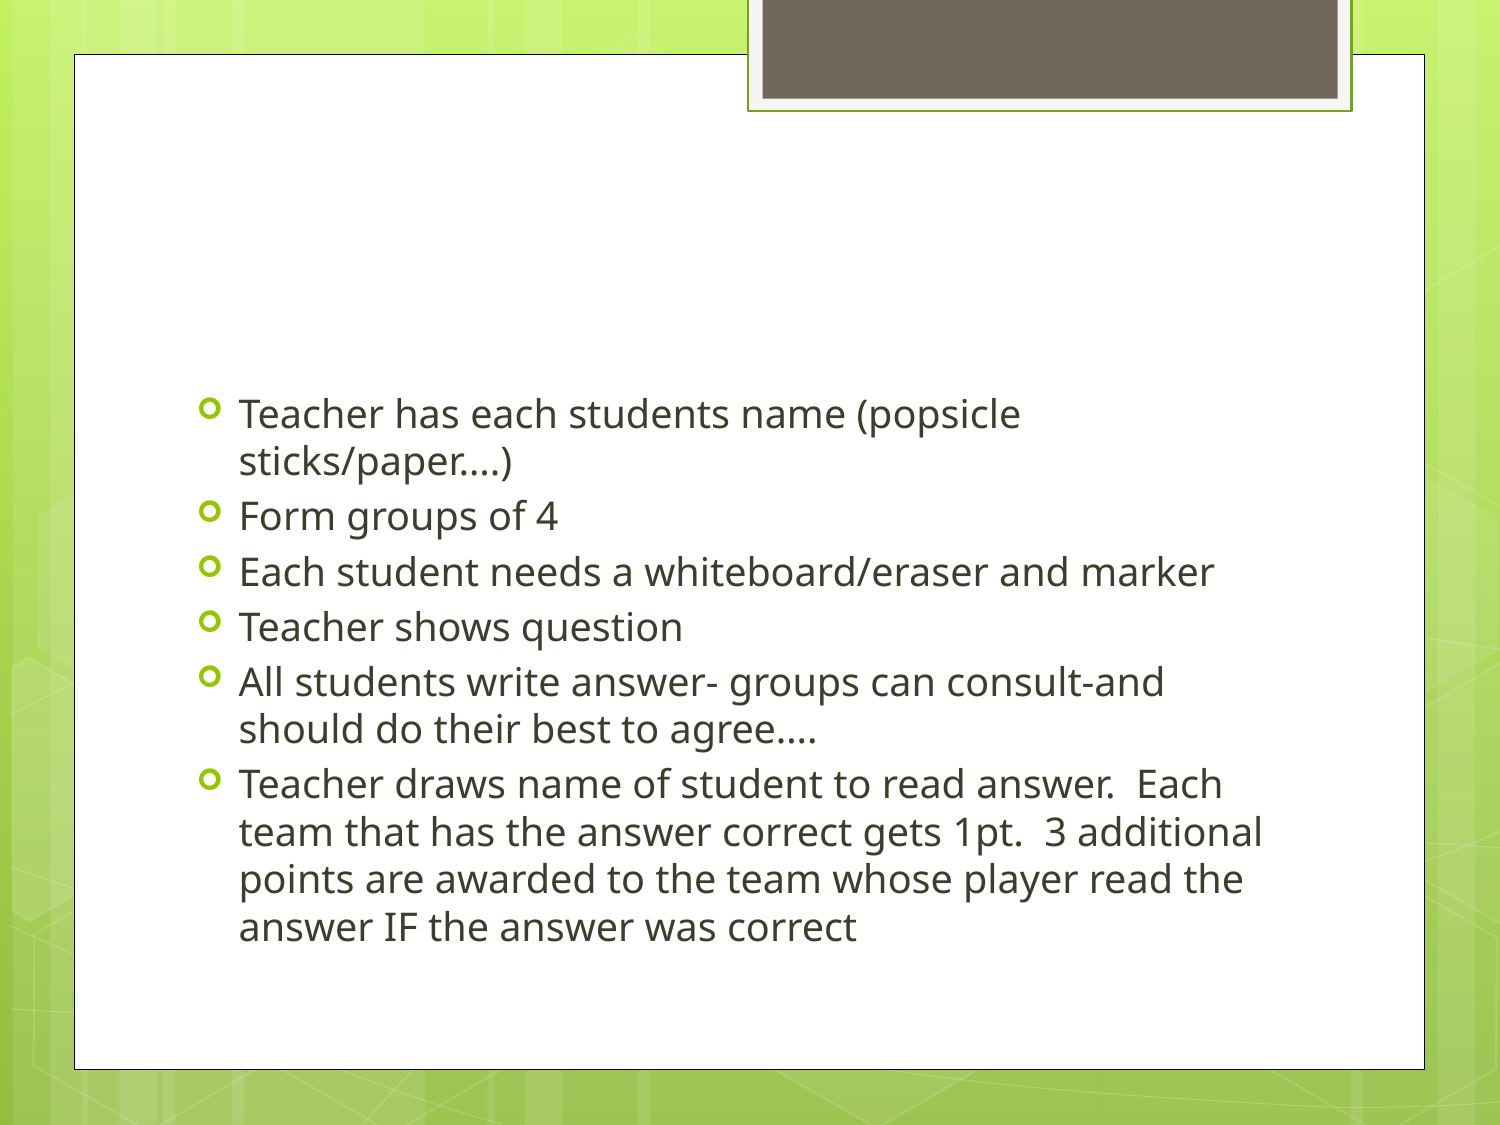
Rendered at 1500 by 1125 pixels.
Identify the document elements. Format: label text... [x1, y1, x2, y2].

list Teacher has each students name (popsicle sticks/paper….) Form groups of 4 Each student needs a whiteboard/eraser and marker Teacher shows question All students write answer- groups can consult-and should do their best to agree…. Teacher draws name of student to read answer. Each team that has the answer correct gets 1pt. 3 additional points are awarded to the team whose player read the answer IF the answer was correct [171, 381, 1283, 957]
